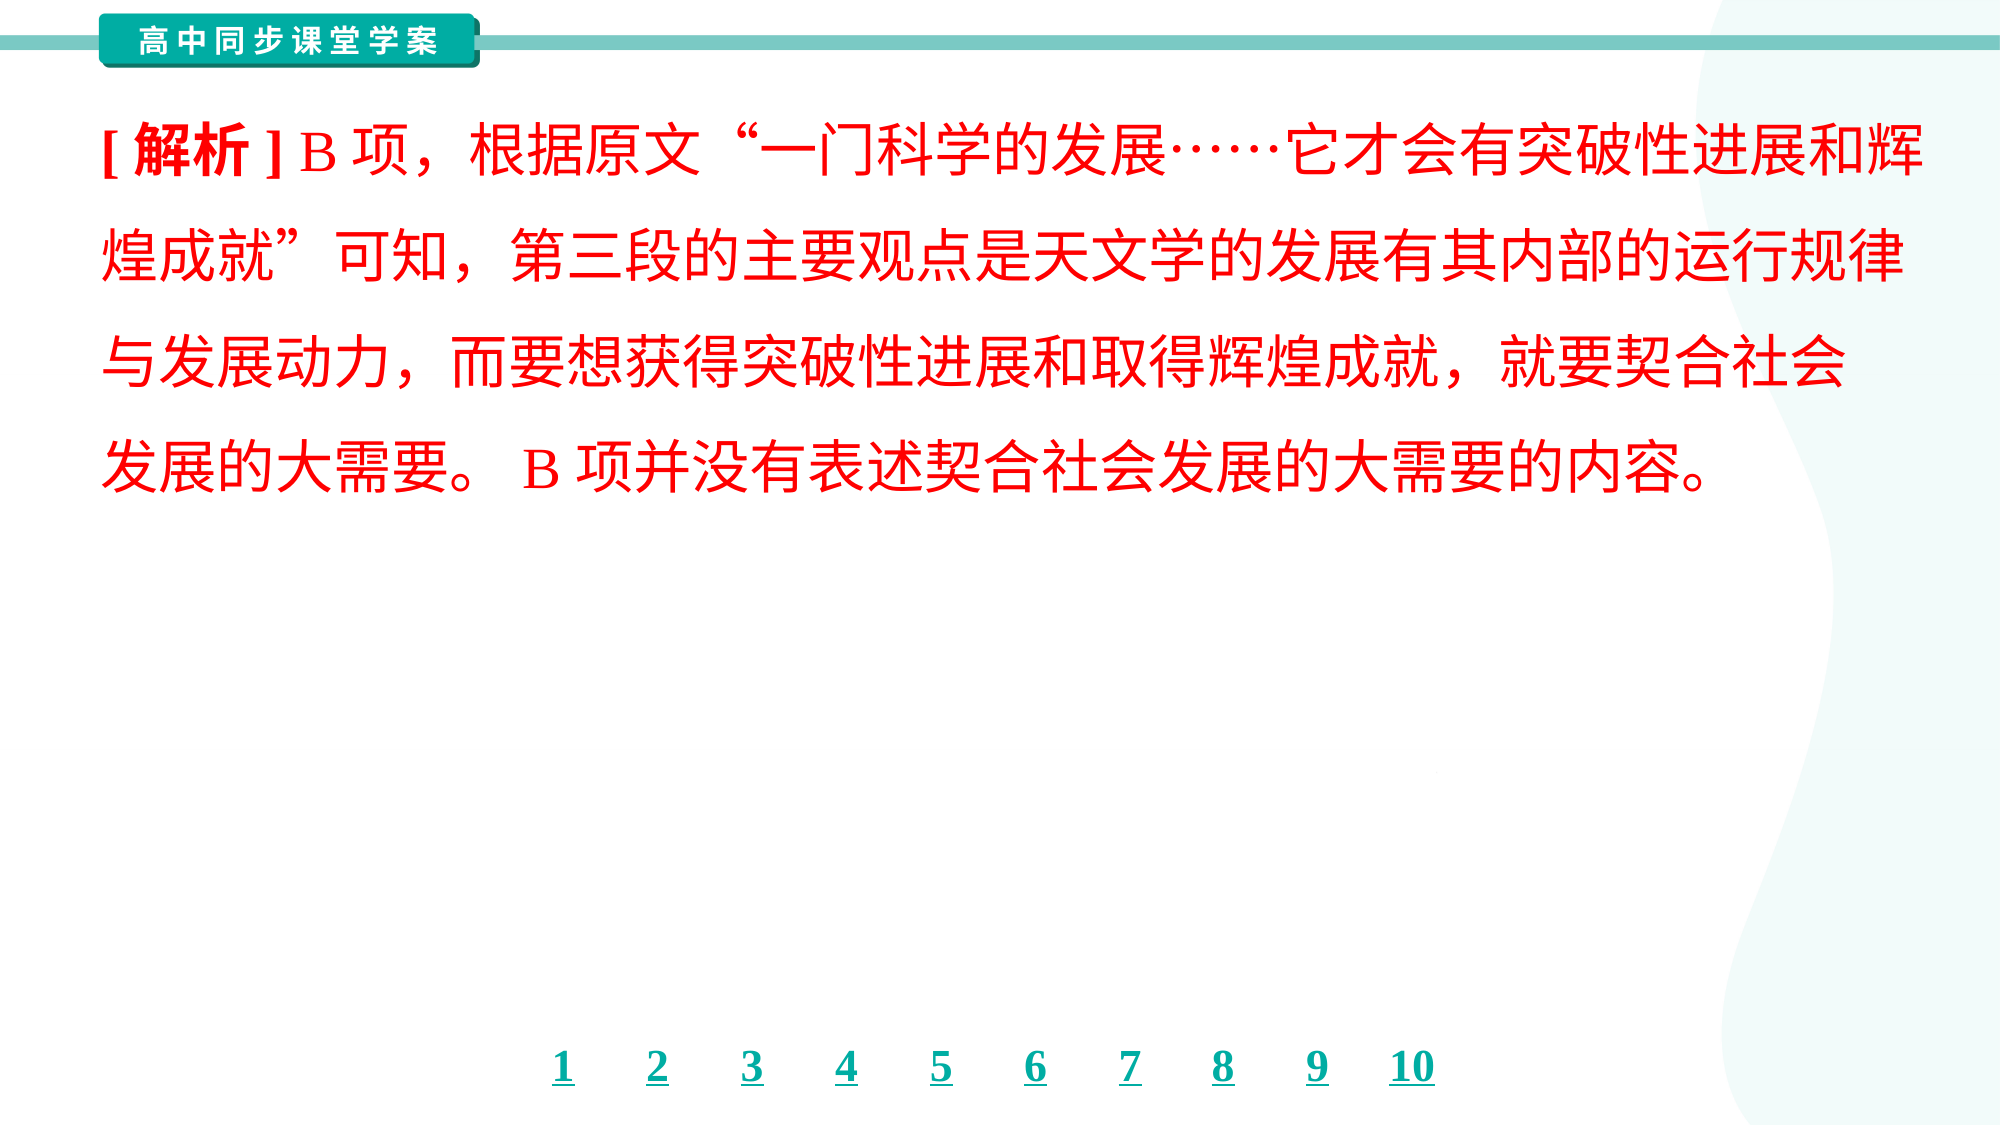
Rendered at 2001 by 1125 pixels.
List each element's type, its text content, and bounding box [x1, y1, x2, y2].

text_box [解析] B项，根据原文“一门科学的发展……它才会有突破性进展和辉 煌成就”可知，第三段的主要观点是天文学的发展有其内部的运行规律 与发展动力，而要想获得突破性进展和取得辉煌成就，就要契合社会 发展的大需要。B项并没有表述契合社会发展的大需要的内容。 [100, 76, 1899, 489]
picture [0, 0, 2000, 1125]
